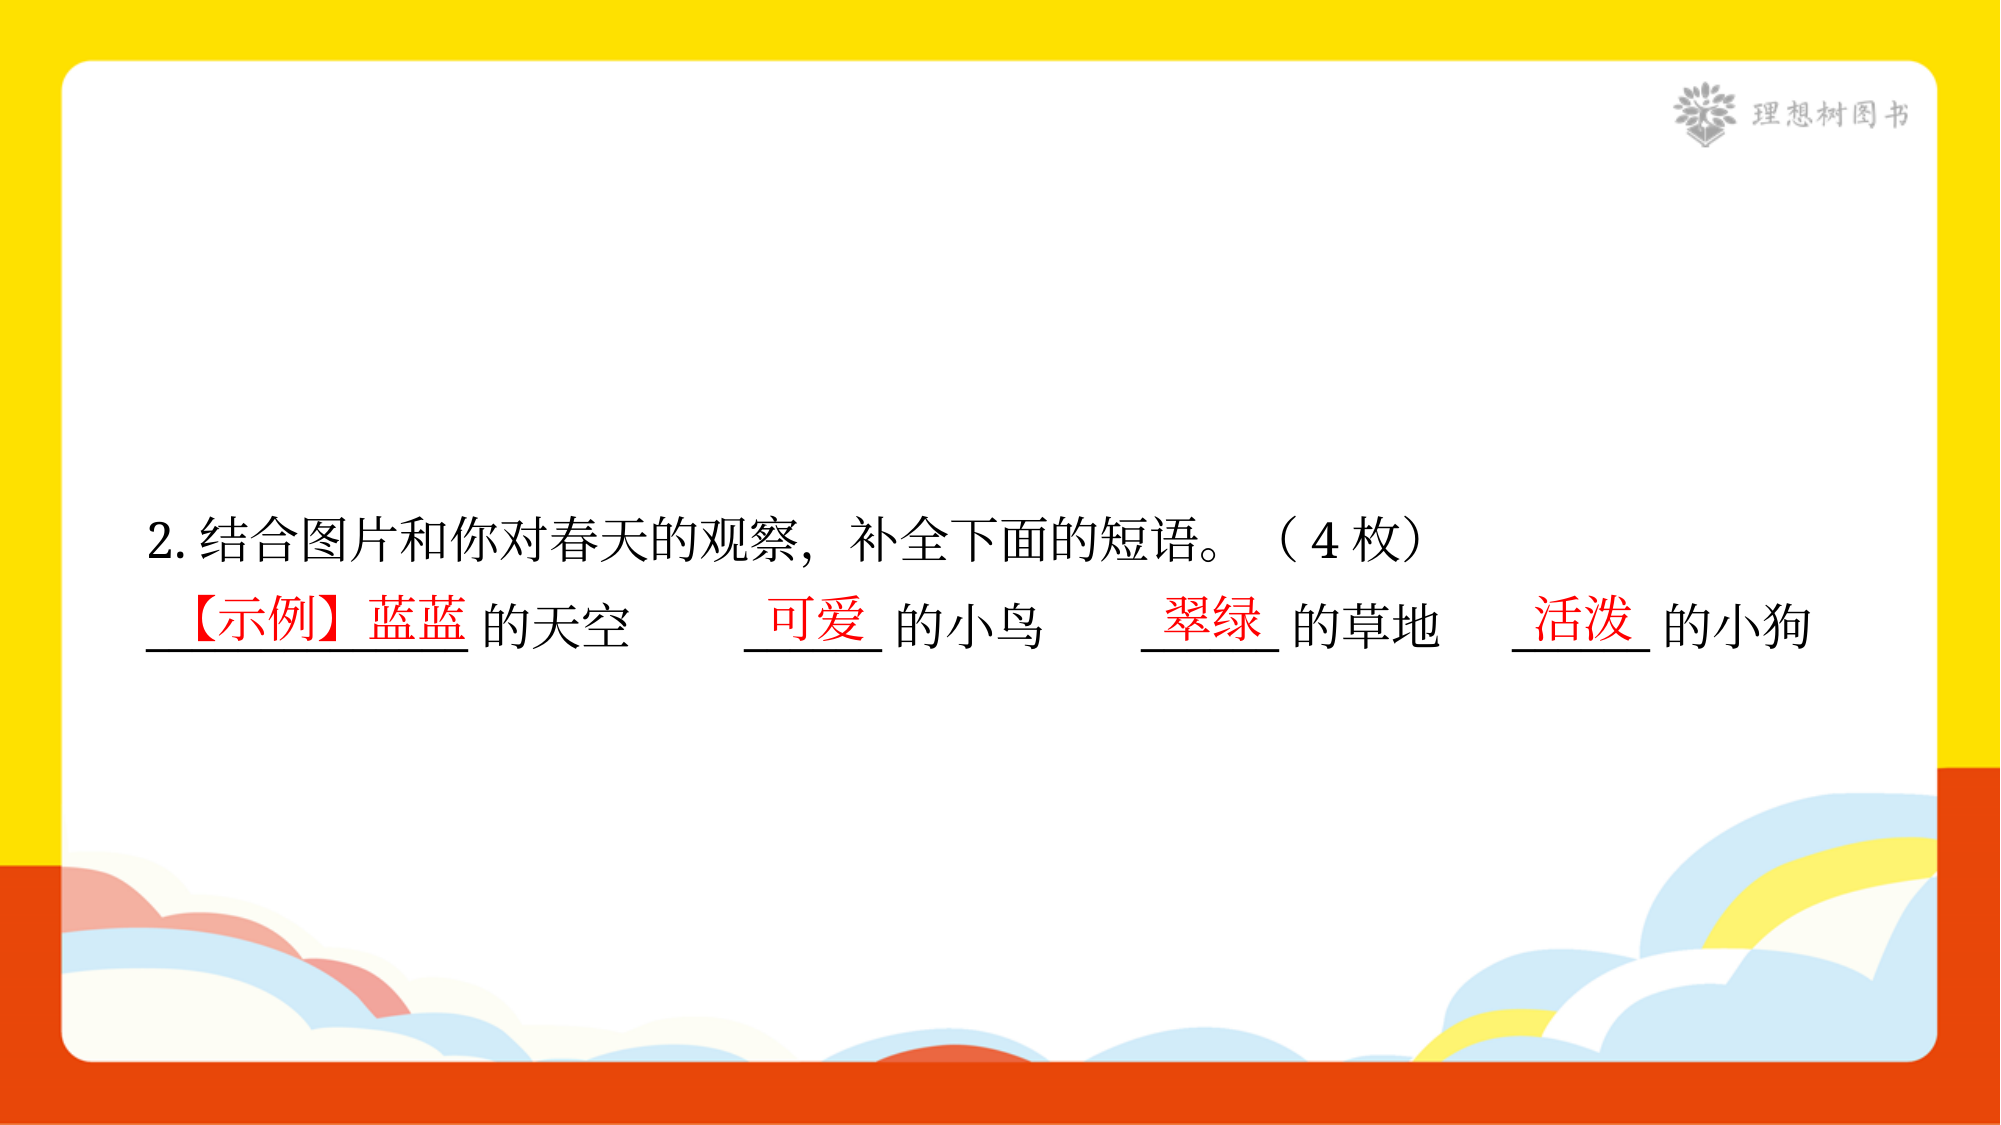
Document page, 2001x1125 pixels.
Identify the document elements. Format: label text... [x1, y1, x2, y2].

text_box 2.结合图片和你对春天的观察，补全下面的短语。（4枚） ______________的天空 ______的小鸟 ______的草地 ______的小狗 [146, 476, 1851, 647]
text_box 【示例】蓝蓝 [149, 560, 486, 638]
text_box 活泼 [1515, 560, 1652, 638]
text_box 翠绿 [1144, 560, 1281, 638]
picture [0, 0, 2000, 1125]
text_box 可爱 [748, 560, 885, 638]
